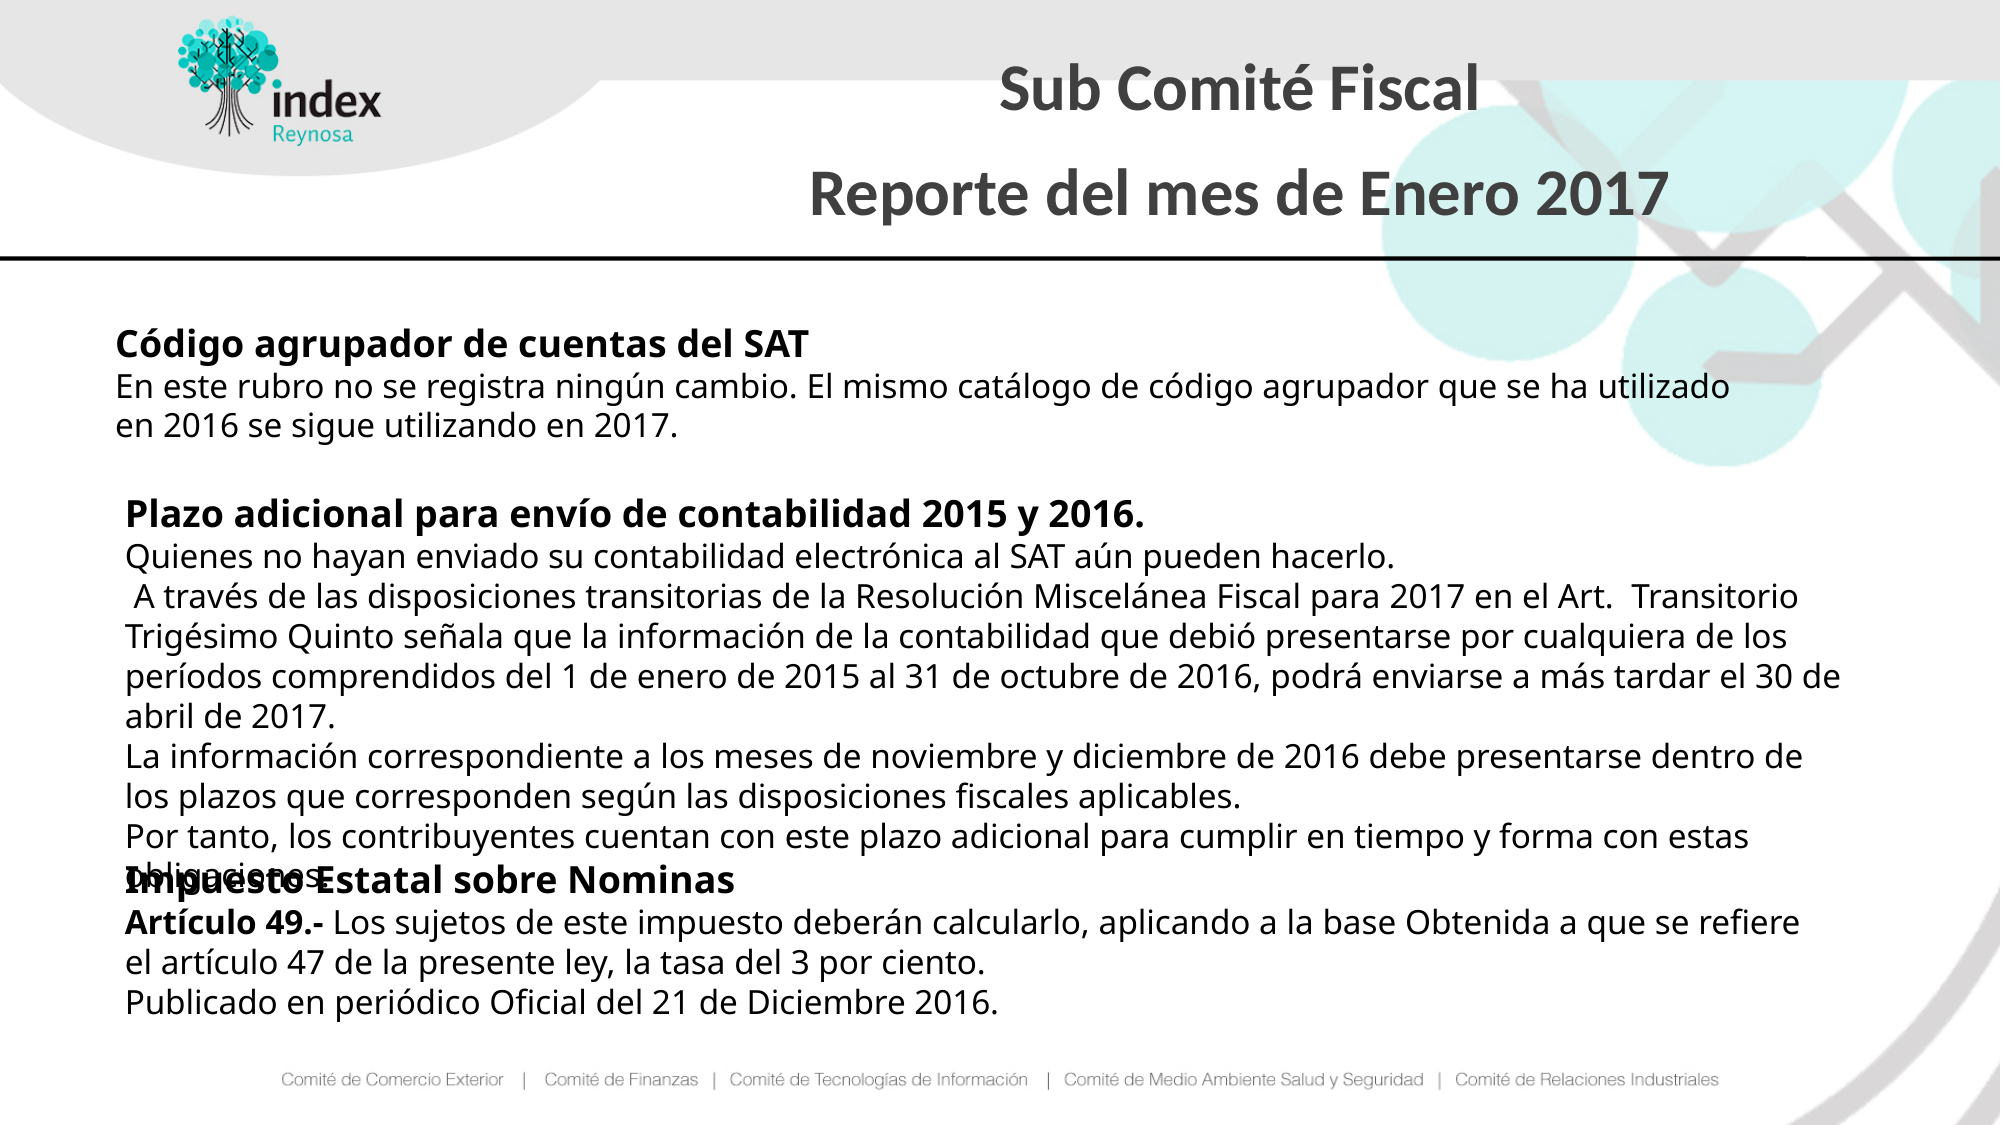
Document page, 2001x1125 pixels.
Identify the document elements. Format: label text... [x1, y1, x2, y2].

title Sub Comité Fiscal Reporte del mes de Enero 2017 [552, 39, 1928, 243]
text_box Plazo adicional para envío de contabilidad 2015 y 2016. Quienes no hayan enviado su contabilidad electrónica al SAT aún pueden hacerlo. A través de las disposiciones transitorias de la Resolución Miscelánea Fiscal para 2017 en el Art. Transitorio Trigésimo Quinto señala que la información de la contabilidad que debió presentarse por cualquiera de los períodos comprendidos del 1 de enero de 2015 al 31 de octubre de 2016, podrá enviarse a más tardar el 30 de abril de 2017. La información correspondiente a los meses de noviembre y diciembre de 2016 debe presentarse dentro de los plazos que corresponden según las disposiciones fiscales aplicables. Por tanto, los contribuyentes cuentan con este plazo adicional para cumplir en tiempo y forma con estas obligaciones. [110, 482, 1864, 902]
picture [0, 259, 2000, 1125]
picture [0, 0, 2000, 258]
text_box Impuesto Estatal sobre Nominas Artículo 49.- Los sujetos de este impuesto deberán calcularlo, aplicando a la base Obtenida a que se refiere el artículo 47 de la presente ley, la tasa del 3 por ciento. Publicado en periódico Oficial del 21 de Diciembre 2016. [110, 849, 1836, 1069]
text_box Código agrupador de cuentas del SAT En este rubro no se registra ningún cambio. El mismo catálogo de código agrupador que se ha utilizado en 2016 se sigue utilizando en 2017. [100, 312, 1795, 452]
